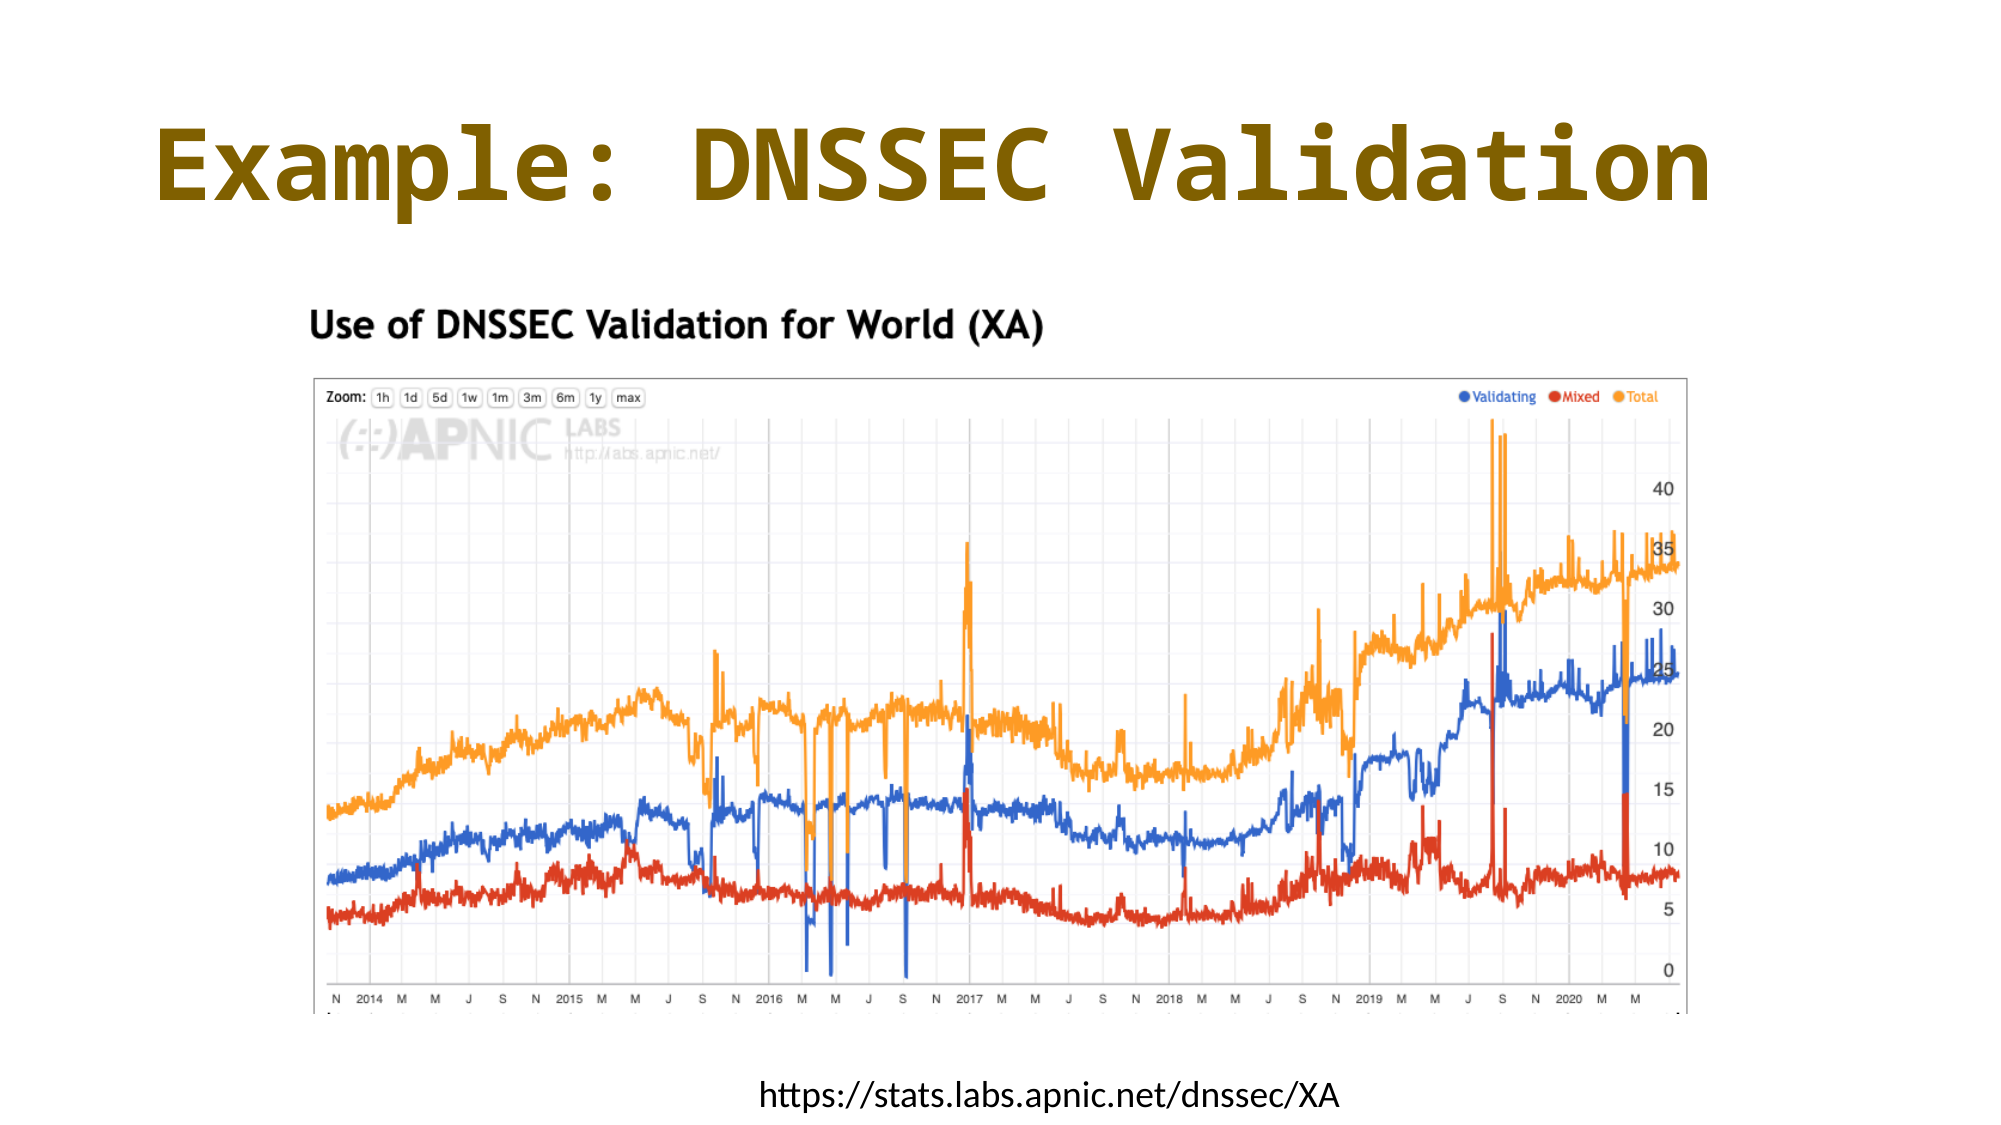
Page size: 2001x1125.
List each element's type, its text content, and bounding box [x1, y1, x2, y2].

text_box https://stats.labs.apnic.net/dnssec/XA [743, 1062, 1356, 1123]
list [304, 299, 1696, 1014]
title Example: DNSSEC Validation [137, 59, 1863, 278]
